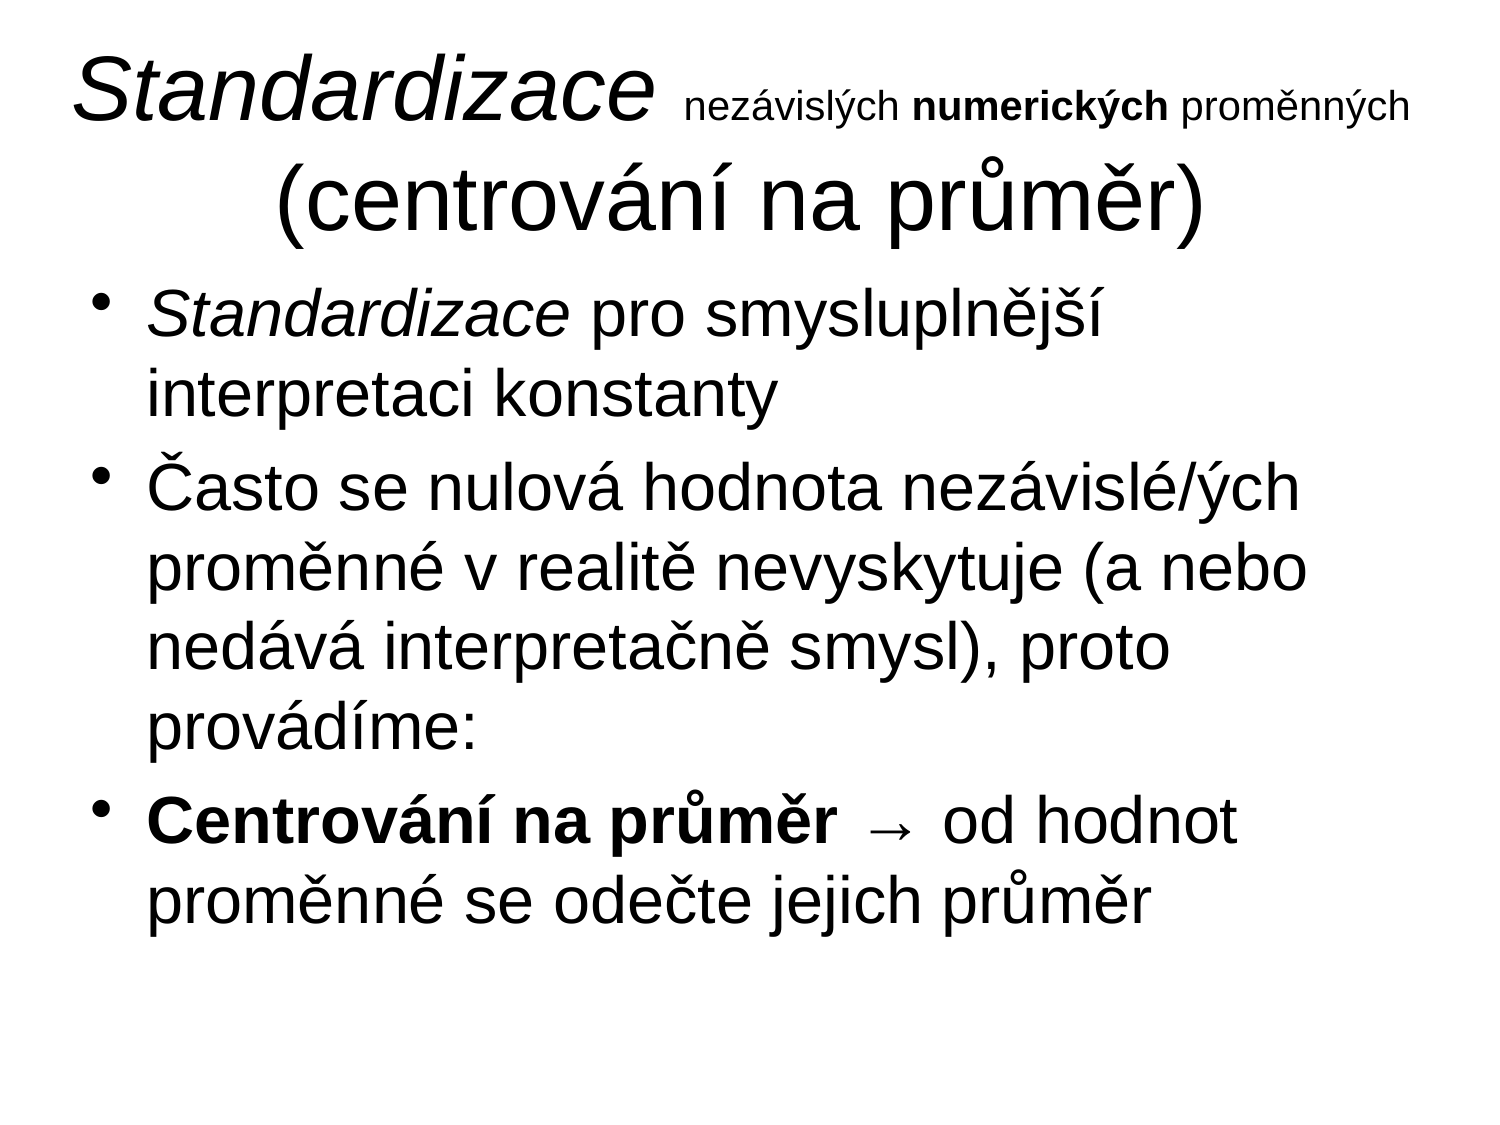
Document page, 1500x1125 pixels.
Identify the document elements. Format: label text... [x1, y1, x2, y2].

title Standardizace nezávislých numerických proměnných (centrování na průměr) [0, 45, 1483, 233]
list Standardizace pro smysluplnější interpretaci konstanty Často se nulová hodnota nezávislé/ých proměnné v realitě nevyskytuje (a nebo nedává interpretačně smysl), proto provádíme: Centrování na průměr → od hodnot proměnné se odečte jejich průměr [75, 262, 1425, 1005]
